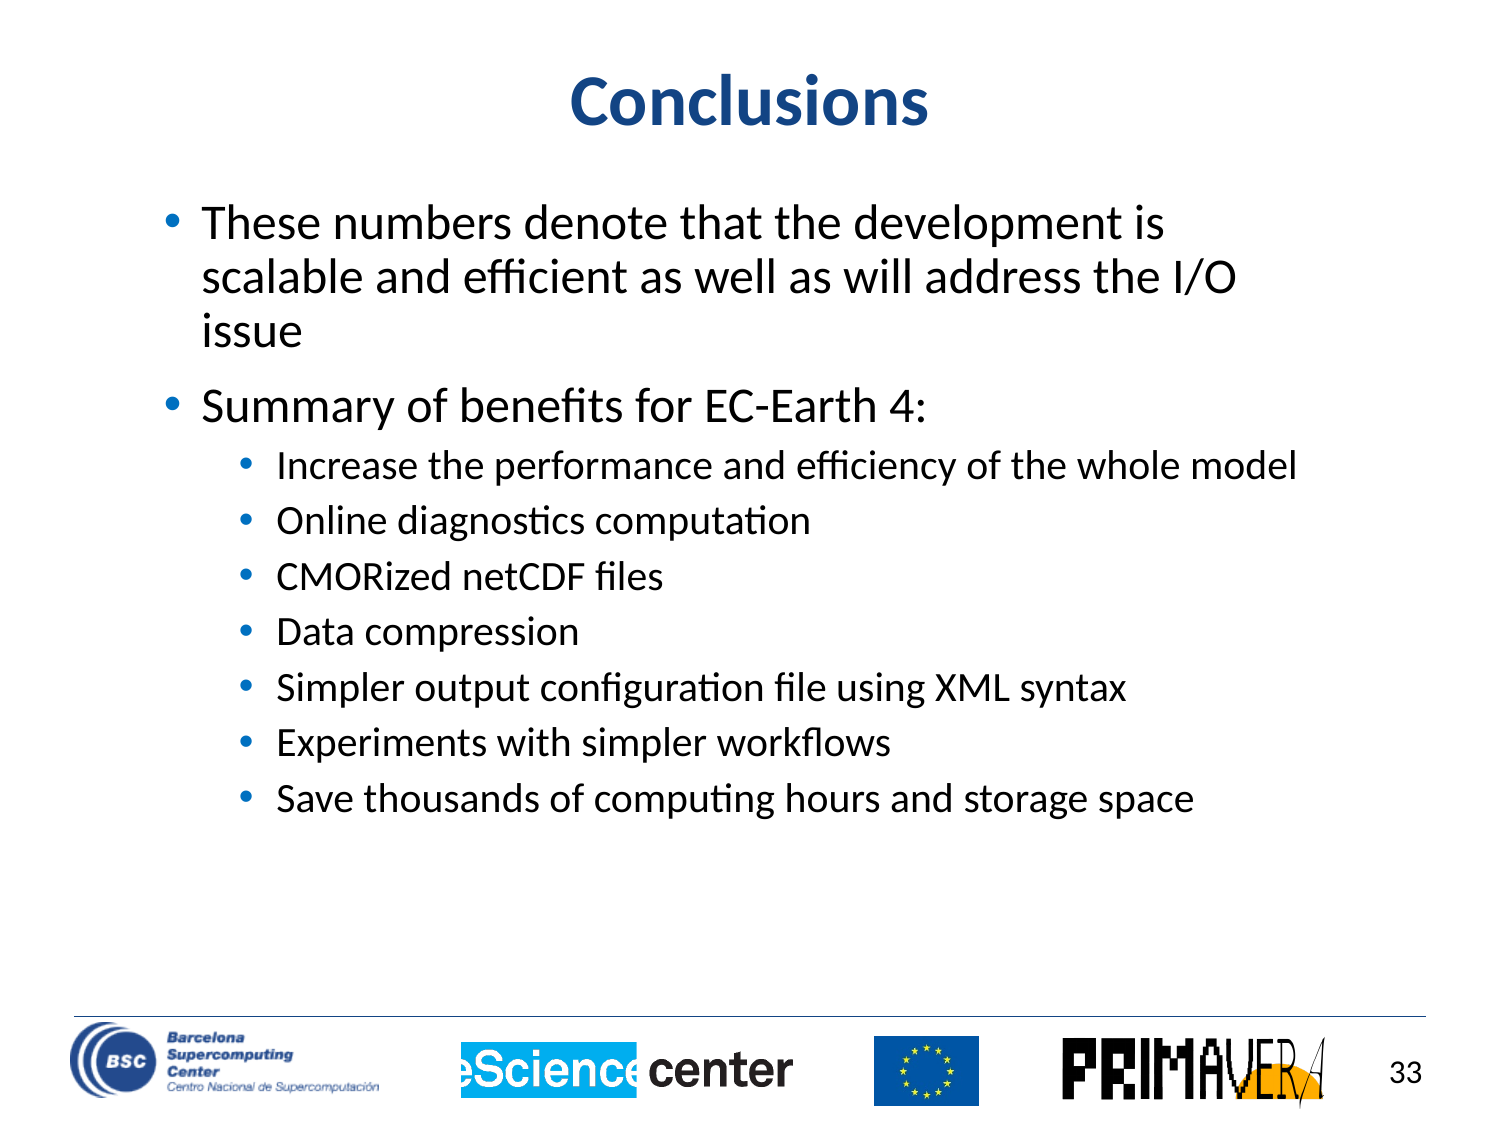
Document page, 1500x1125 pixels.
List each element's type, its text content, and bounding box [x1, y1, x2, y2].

list These numbers denote that the development is scalable and efficient as well as will address the I/O issue Summary of benefits for EC-Earth 4: Increase the performance and efficiency of the whole model Online diagnostics computation CMORized netCDF files Data compression Simpler output configuration file using XML syntax Experiments with simpler workflows Save thousands of computing hours and storage space [140, 166, 1360, 1006]
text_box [73, 1016, 1438, 1109]
title Conclusions [192, 45, 1308, 159]
